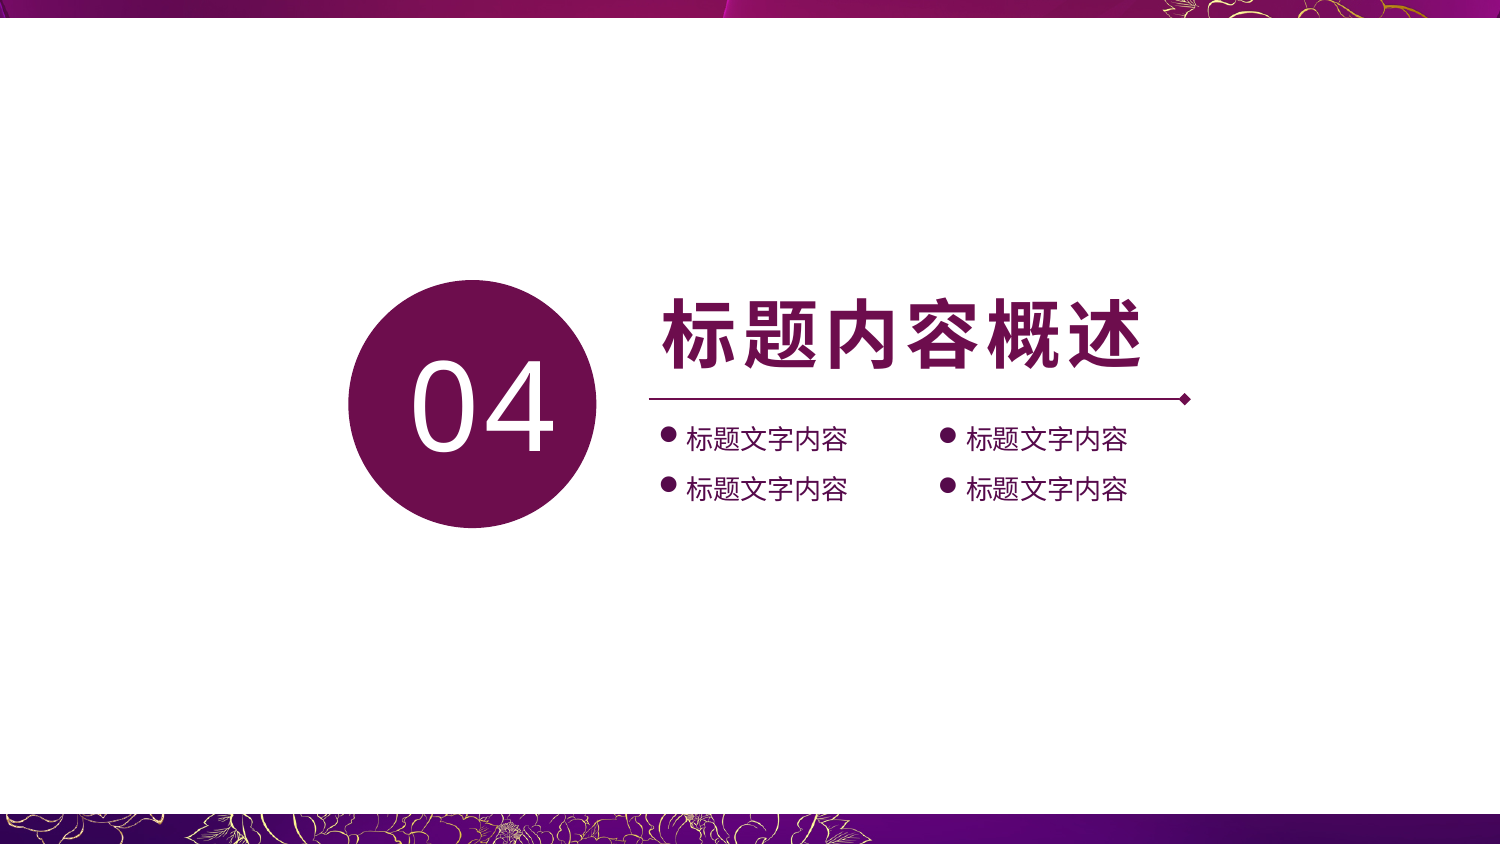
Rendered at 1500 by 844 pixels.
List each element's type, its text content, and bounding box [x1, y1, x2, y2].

text_box 标题文字内容 [937, 422, 1268, 456]
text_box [348, 279, 597, 529]
picture [0, 814, 1500, 844]
picture [0, 0, 1500, 18]
text_box 标题文字内容 [937, 472, 1268, 506]
text_box 标题内容概述 [647, 280, 1159, 385]
text_box 标题文字内容 [658, 422, 937, 455]
text_box 标题文字内容 [658, 472, 937, 505]
